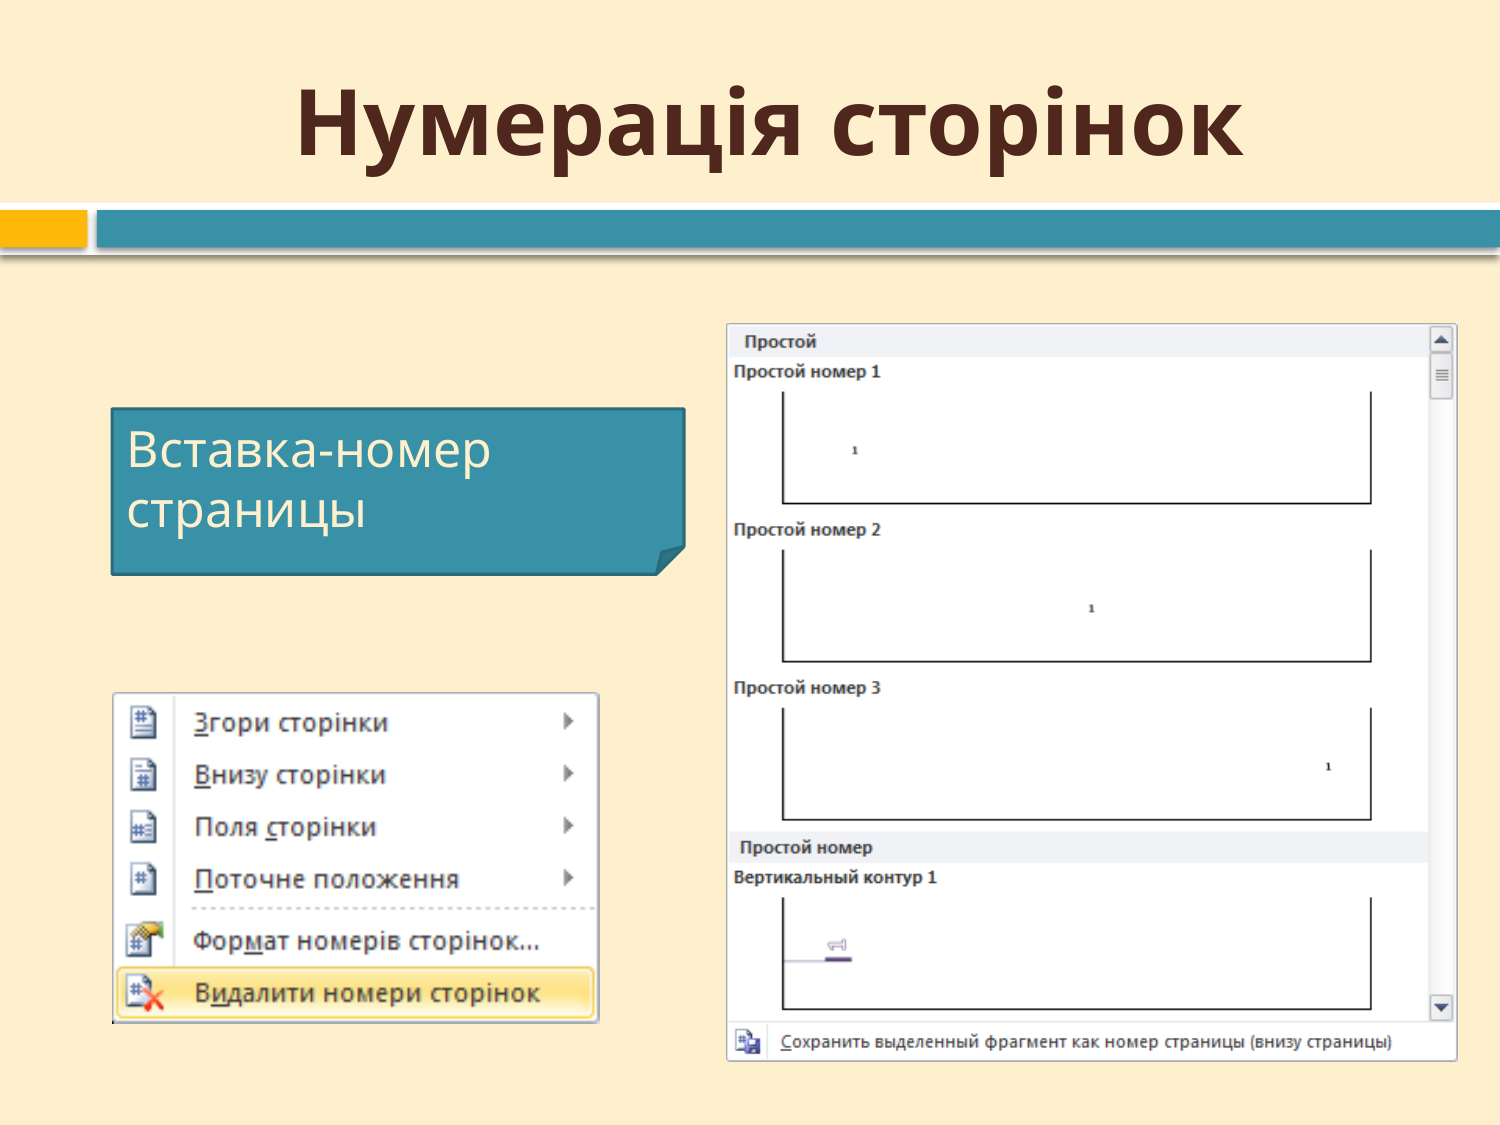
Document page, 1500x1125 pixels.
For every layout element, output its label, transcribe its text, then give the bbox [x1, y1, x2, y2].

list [726, 323, 1458, 1062]
text_box Вставка-номер страницы [110, 407, 686, 576]
title Нумерація сторінок [100, 37, 1438, 200]
picture [111, 692, 600, 1024]
